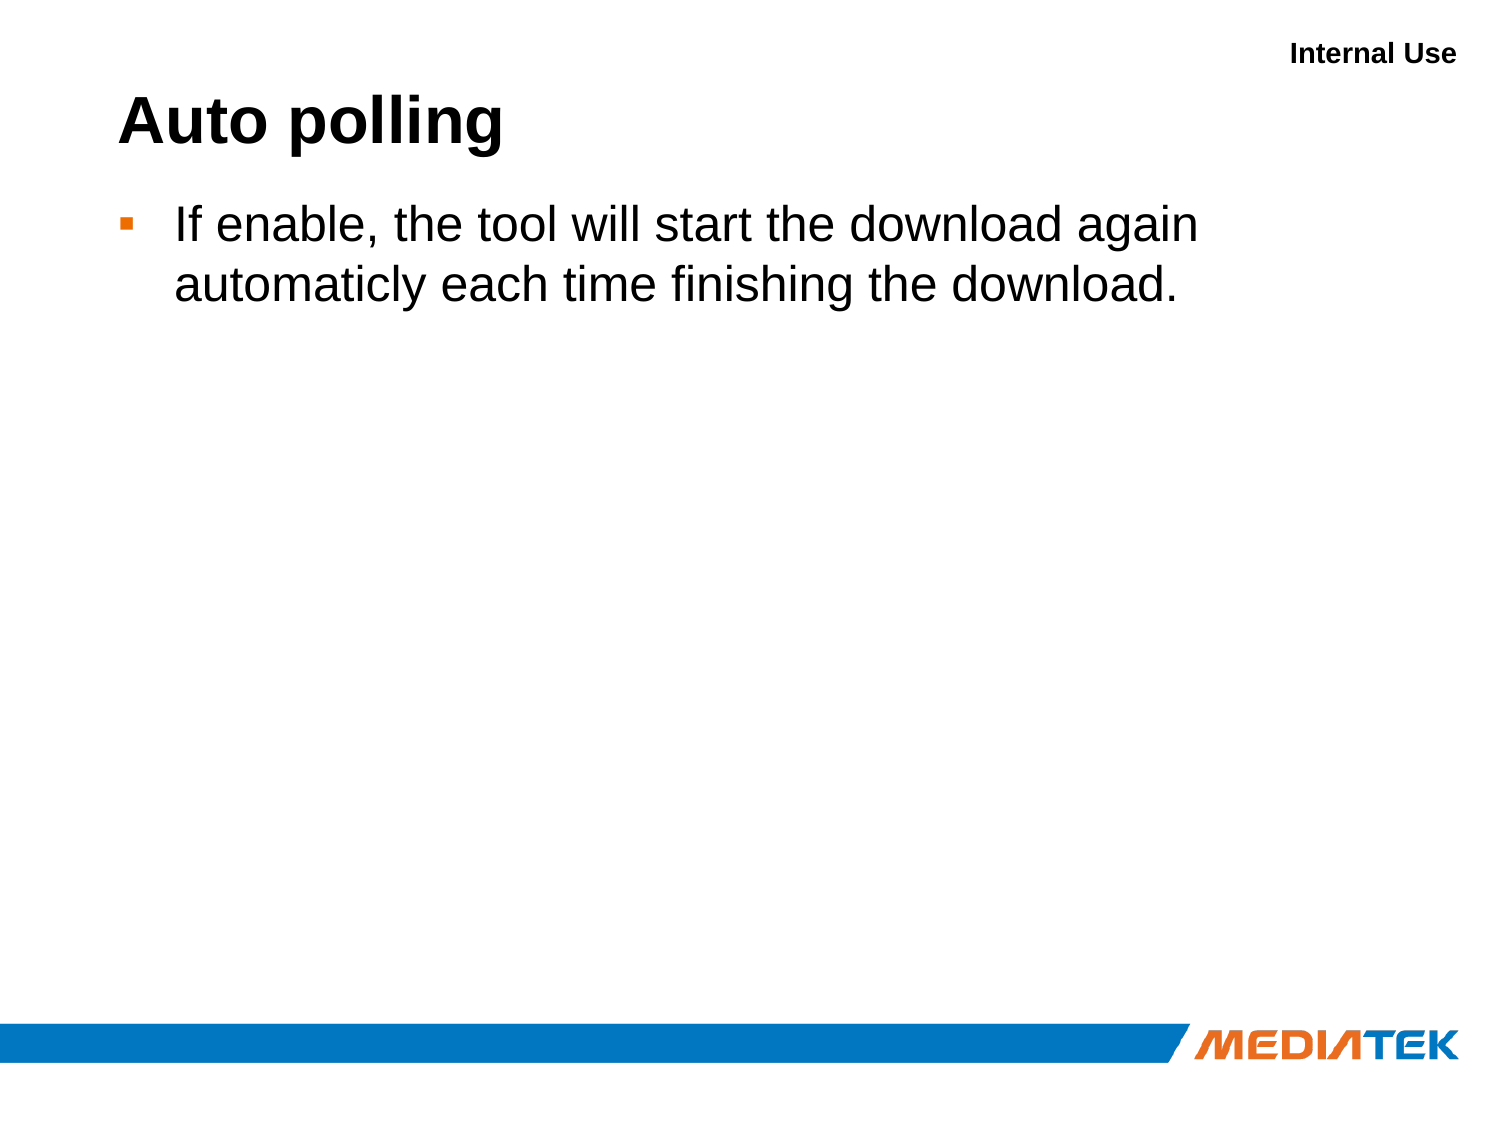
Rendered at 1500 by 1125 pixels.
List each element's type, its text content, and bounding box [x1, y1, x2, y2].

picture [0, 1023, 1459, 1063]
list If enable, the tool will start the download again automaticly each time finishing the download. [102, 184, 1425, 998]
title Auto polling [101, 62, 1425, 172]
